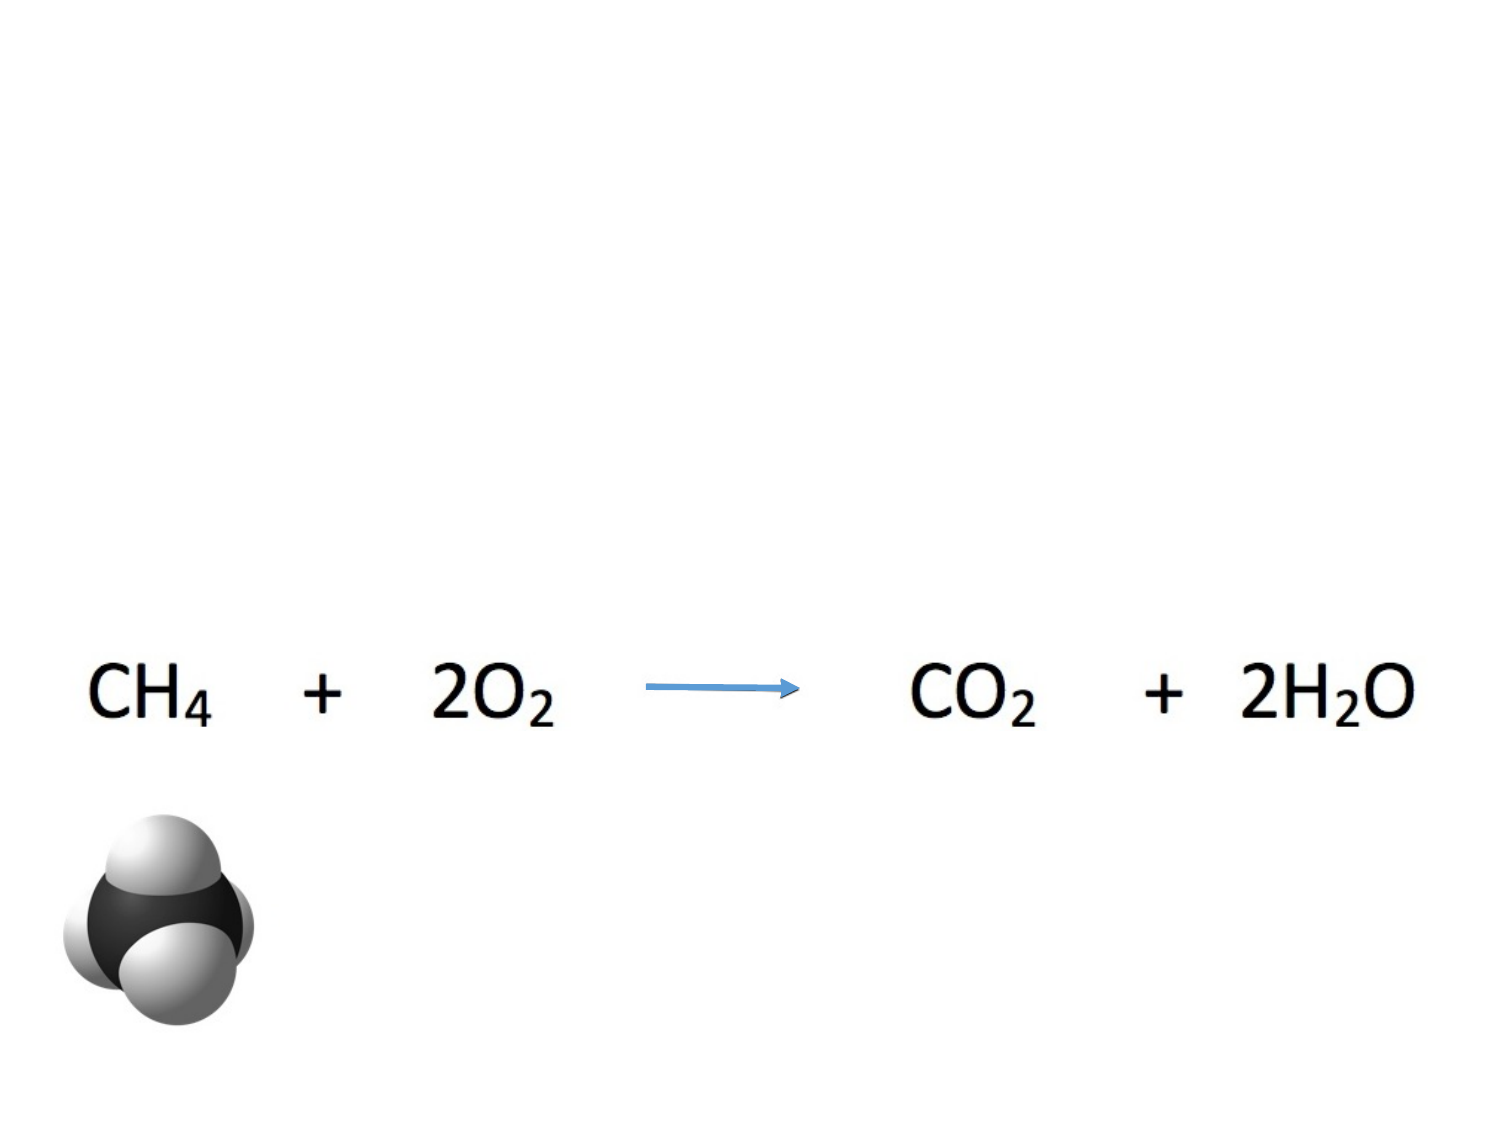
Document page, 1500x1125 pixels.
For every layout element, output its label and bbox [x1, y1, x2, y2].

picture [0, 652, 1500, 1125]
